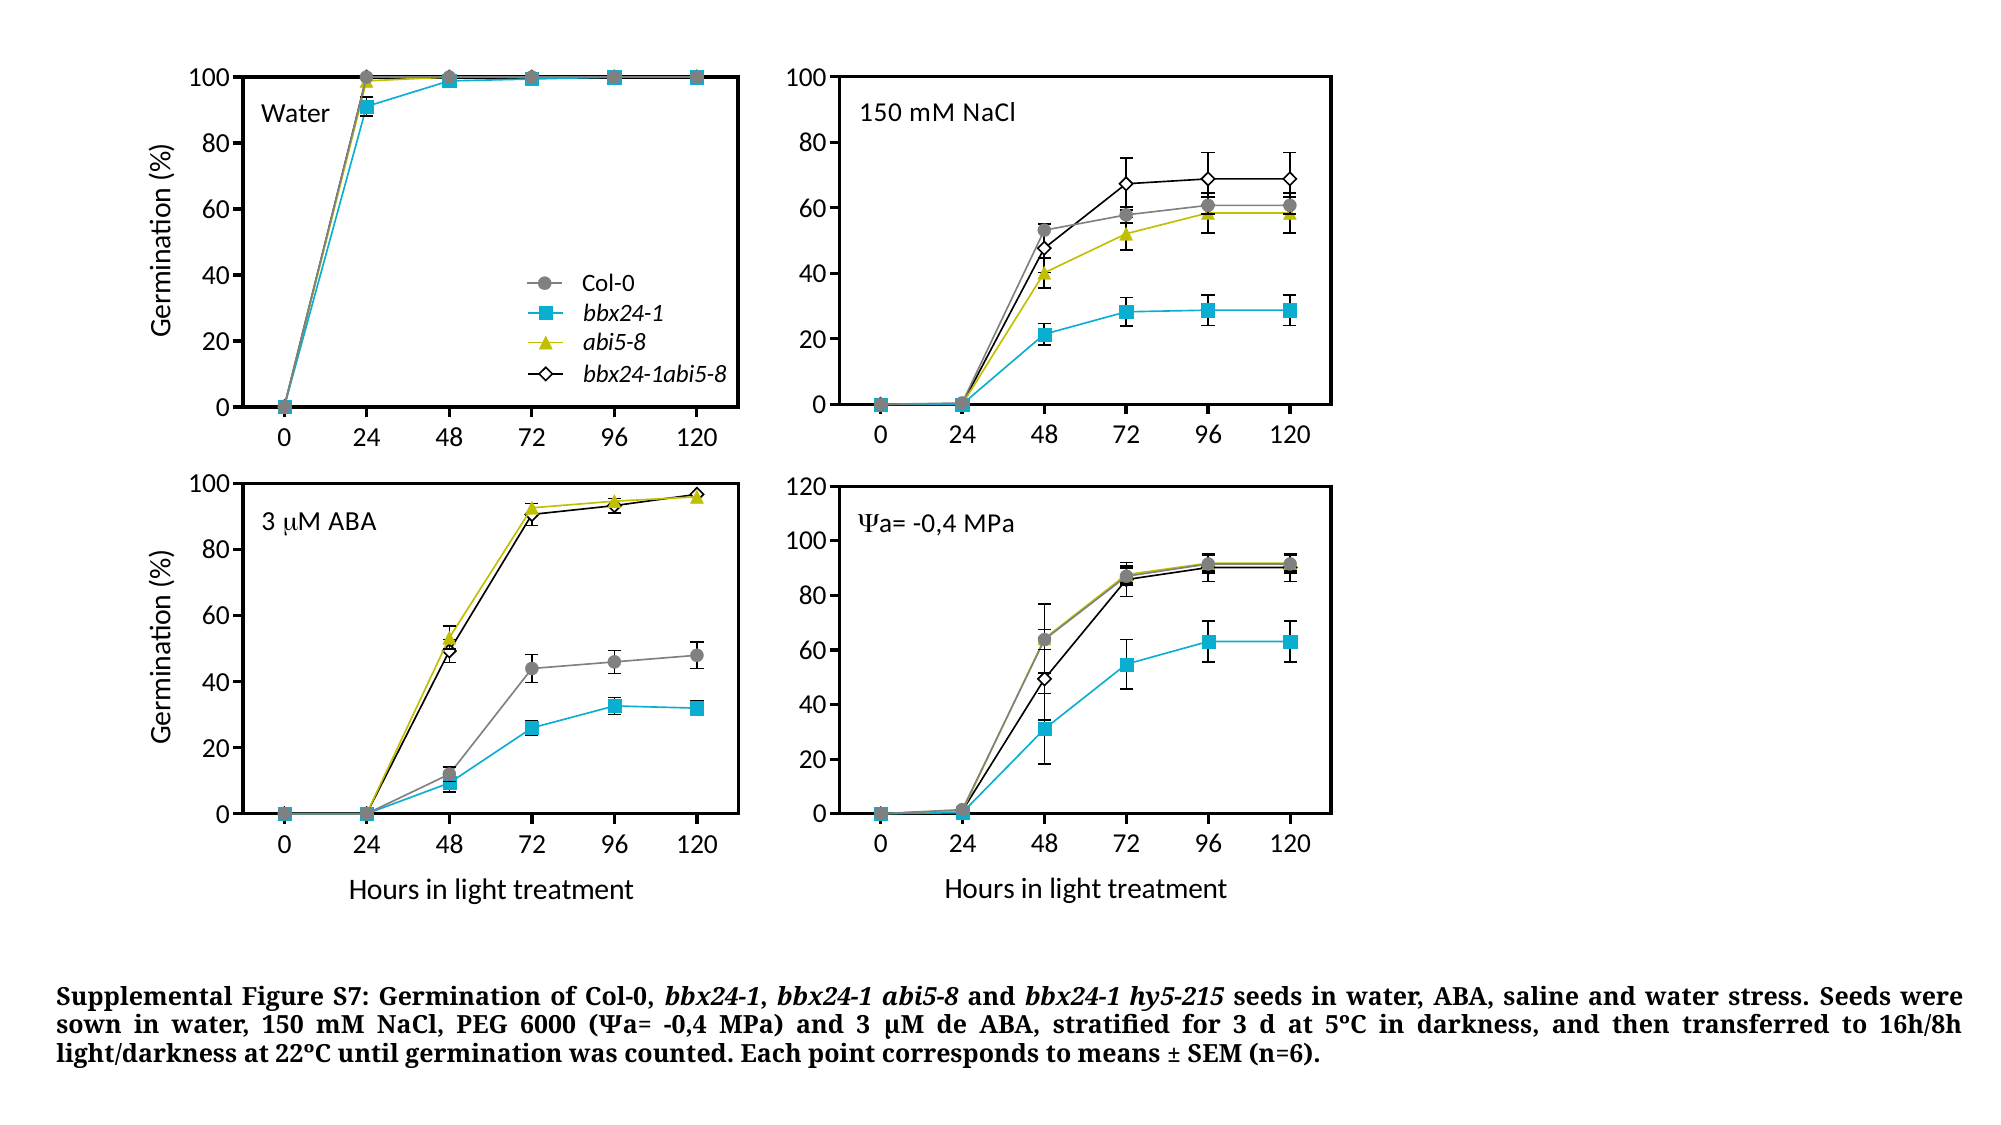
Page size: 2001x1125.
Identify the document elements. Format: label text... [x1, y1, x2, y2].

text_box Supplemental Figure S7: Germination of Col-0, bbx24-1, bbx24-1 abi5-8 and bbx24-1 hy5-215 seeds in water, ABA, saline and water stress. Seeds were sown in water, 150 mM NaCl, PEG 6000 (Ψa= -0,4 MPa) and 3 µM de ABA, stratified for 3 d at 5ºC in darkness, and then transferred to 16h/8h light/darkness at 22ºC until germination was counted. Each point corresponds to means ± SEM (n=6). [0, 975, 1979, 1076]
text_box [96, 6, 1436, 953]
